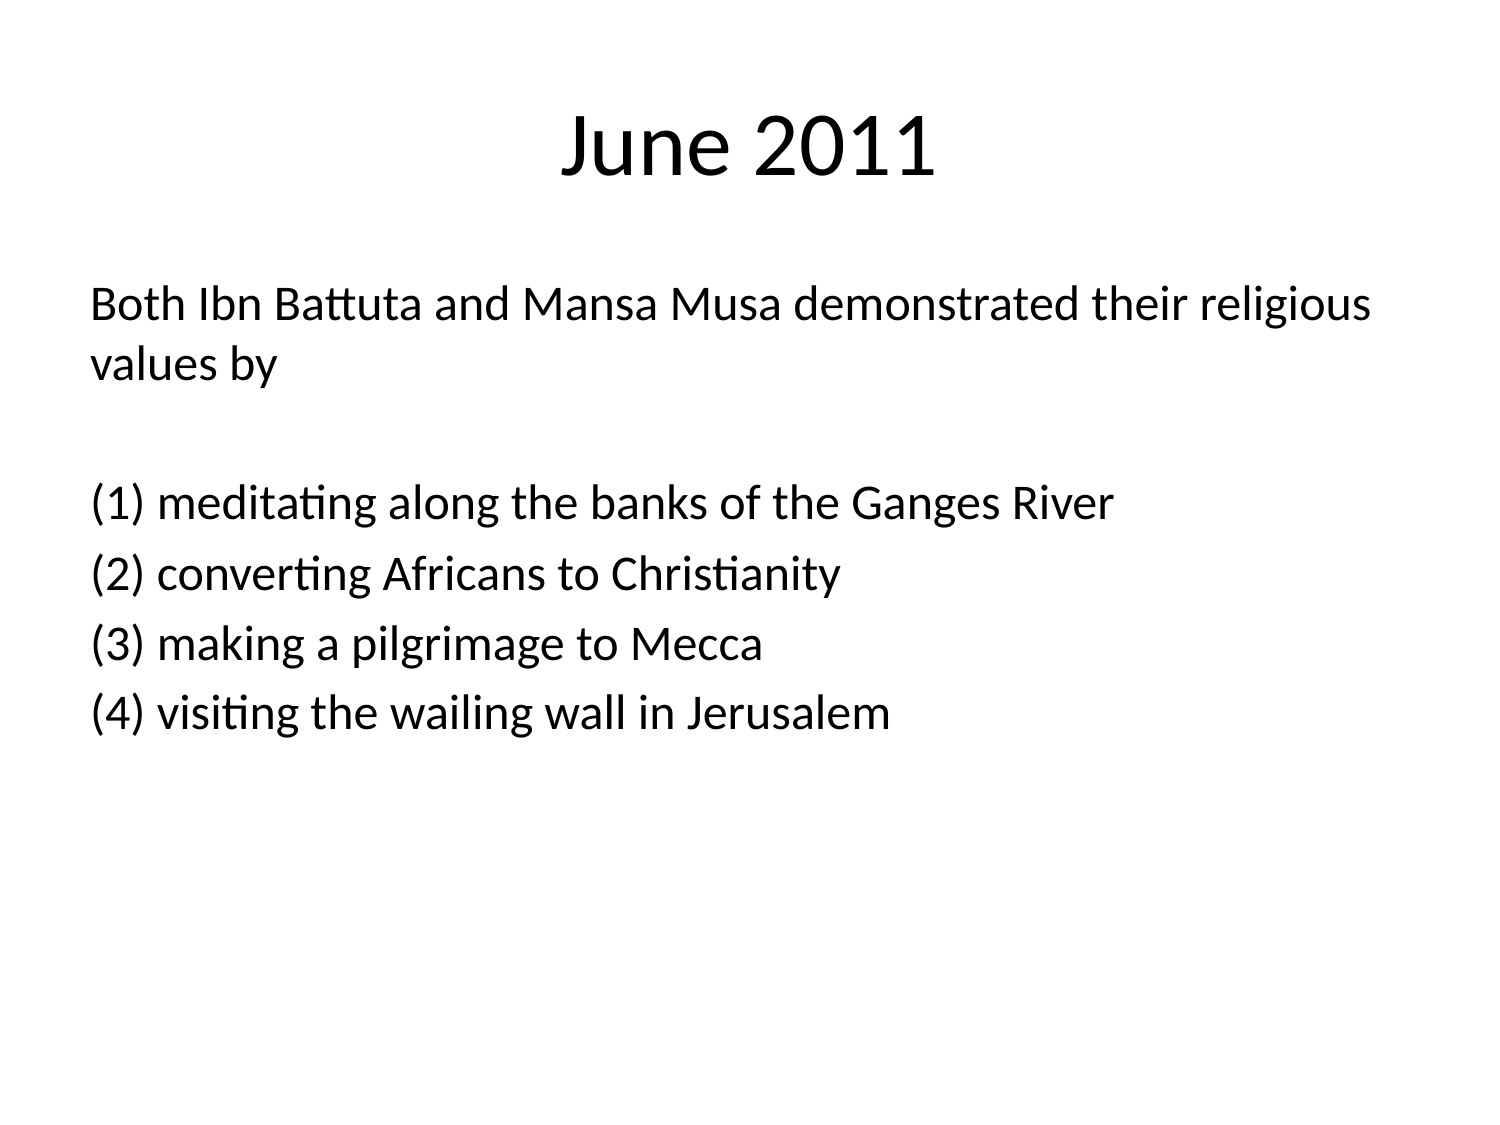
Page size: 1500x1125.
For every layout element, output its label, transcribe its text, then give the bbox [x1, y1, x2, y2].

title June 2011 [75, 45, 1425, 233]
list Both Ibn Battuta and Mansa Musa demonstrated their religious values by (1) meditating along the banks of the Ganges River (2) converting Africans to Christianity (3) making a pilgrimage to Mecca (4) visiting the wailing wall in Jerusalem [75, 262, 1425, 1005]
